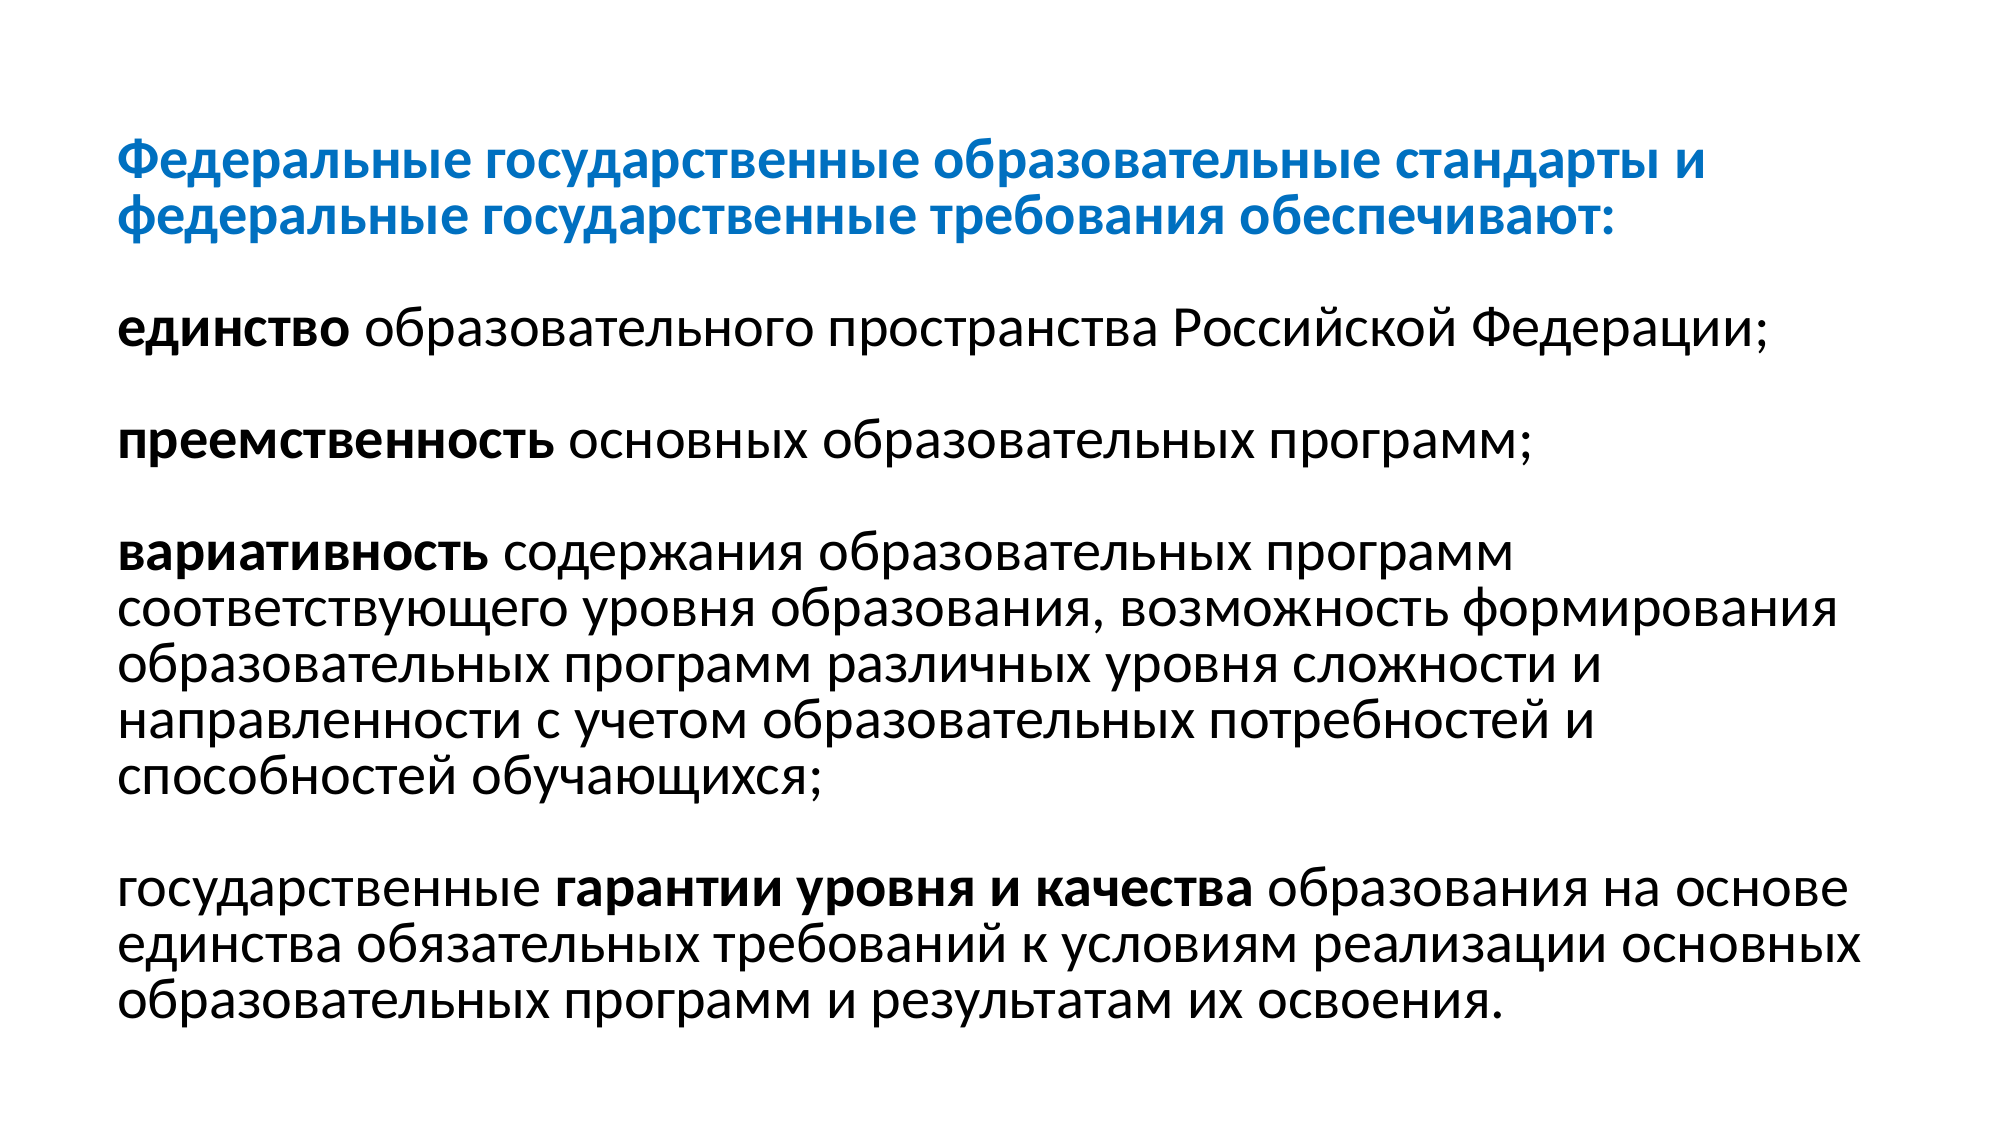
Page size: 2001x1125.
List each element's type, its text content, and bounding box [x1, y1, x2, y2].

text_box Федеральные государственные образовательные стандарты и федеральные государственные требования обеспечивают: единство образовательного пространства Российской Федерации; преемственность основных образовательных программ; вариативность содержания образовательных программ соответствующего уровня образования, возможность формирования образовательных программ различных уровня сложности и направленности с учетом образовательных потребностей и способностей обучающихся; государственные гарантии уровня и качества образования на основе единства обязательных требований к условиям реализации основных образовательных программ и результатам их освоения. [102, 126, 1924, 1037]
